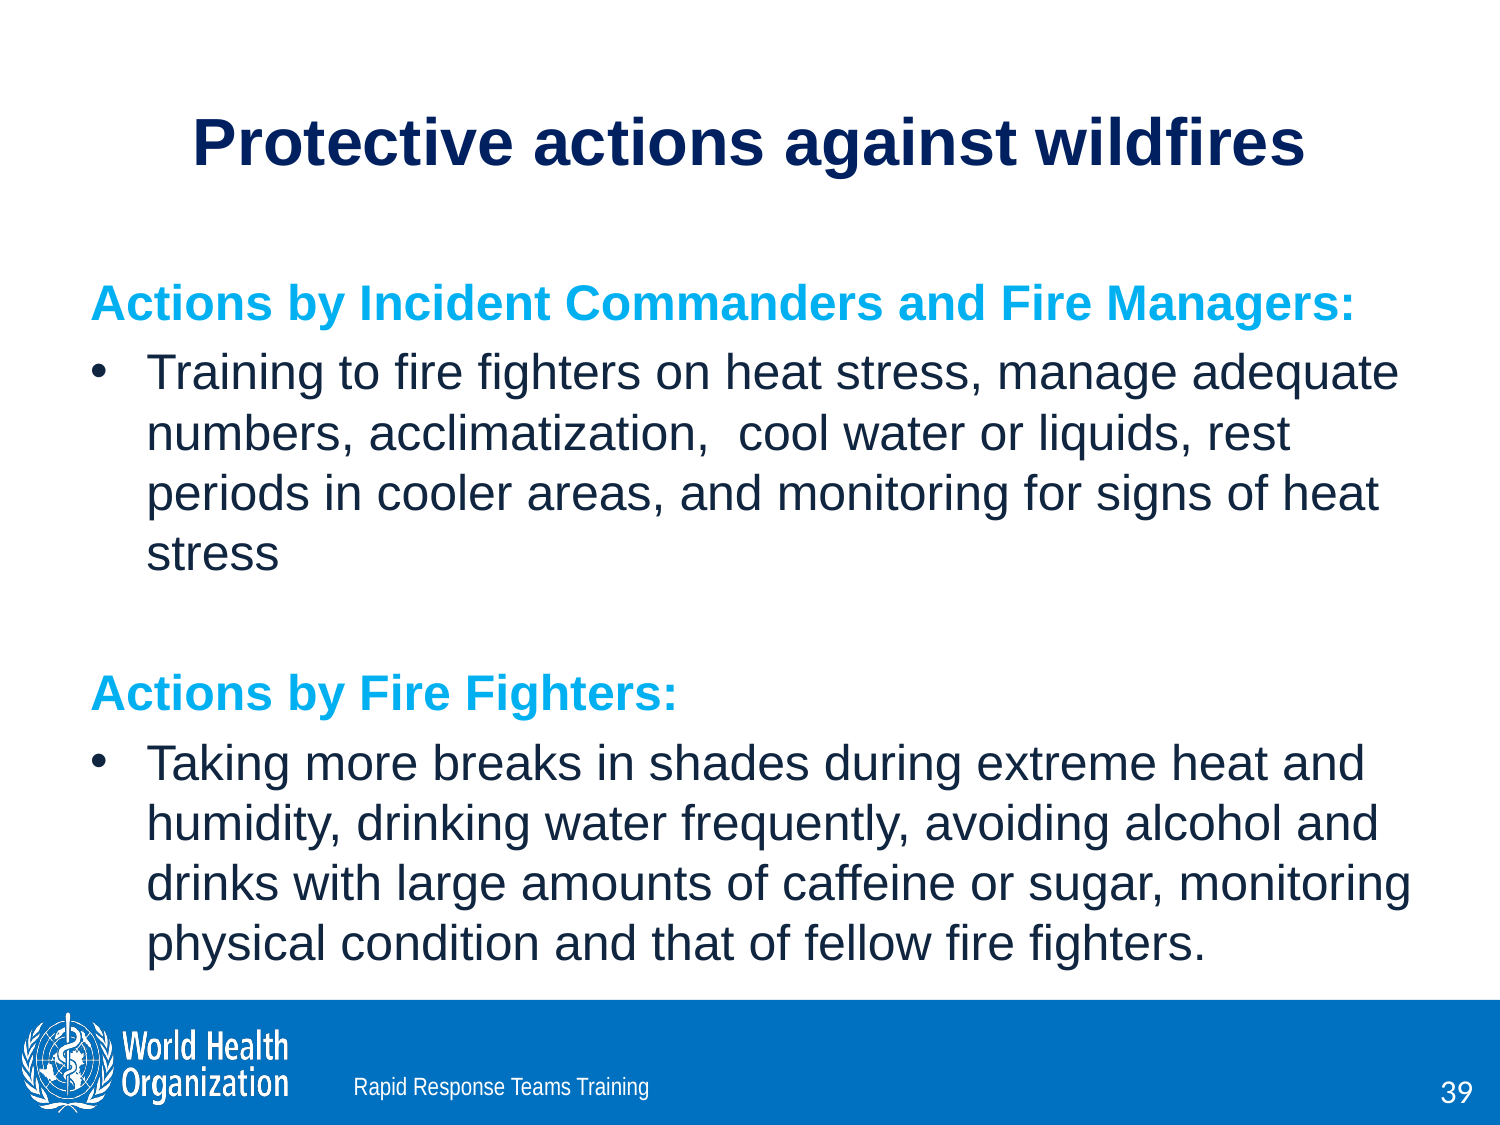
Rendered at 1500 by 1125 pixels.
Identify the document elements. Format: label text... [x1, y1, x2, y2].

list Actions by Incident Commanders and Fire Managers: Training to fire fighters on heat stress, manage adequate numbers, acclimatization, cool water or liquids, rest periods in cooler areas, and monitoring for signs of heat stress Actions by Fire Fighters: Taking more breaks in shades during extreme heat and humidity, drinking water frequently, avoiding alcohol and drinks with large amounts of caffeine or sugar, monitoring physical condition and that of fellow fire fighters. [75, 262, 1440, 1005]
title Protective actions against wildfires [75, 45, 1425, 233]
picture [21, 1012, 288, 1113]
